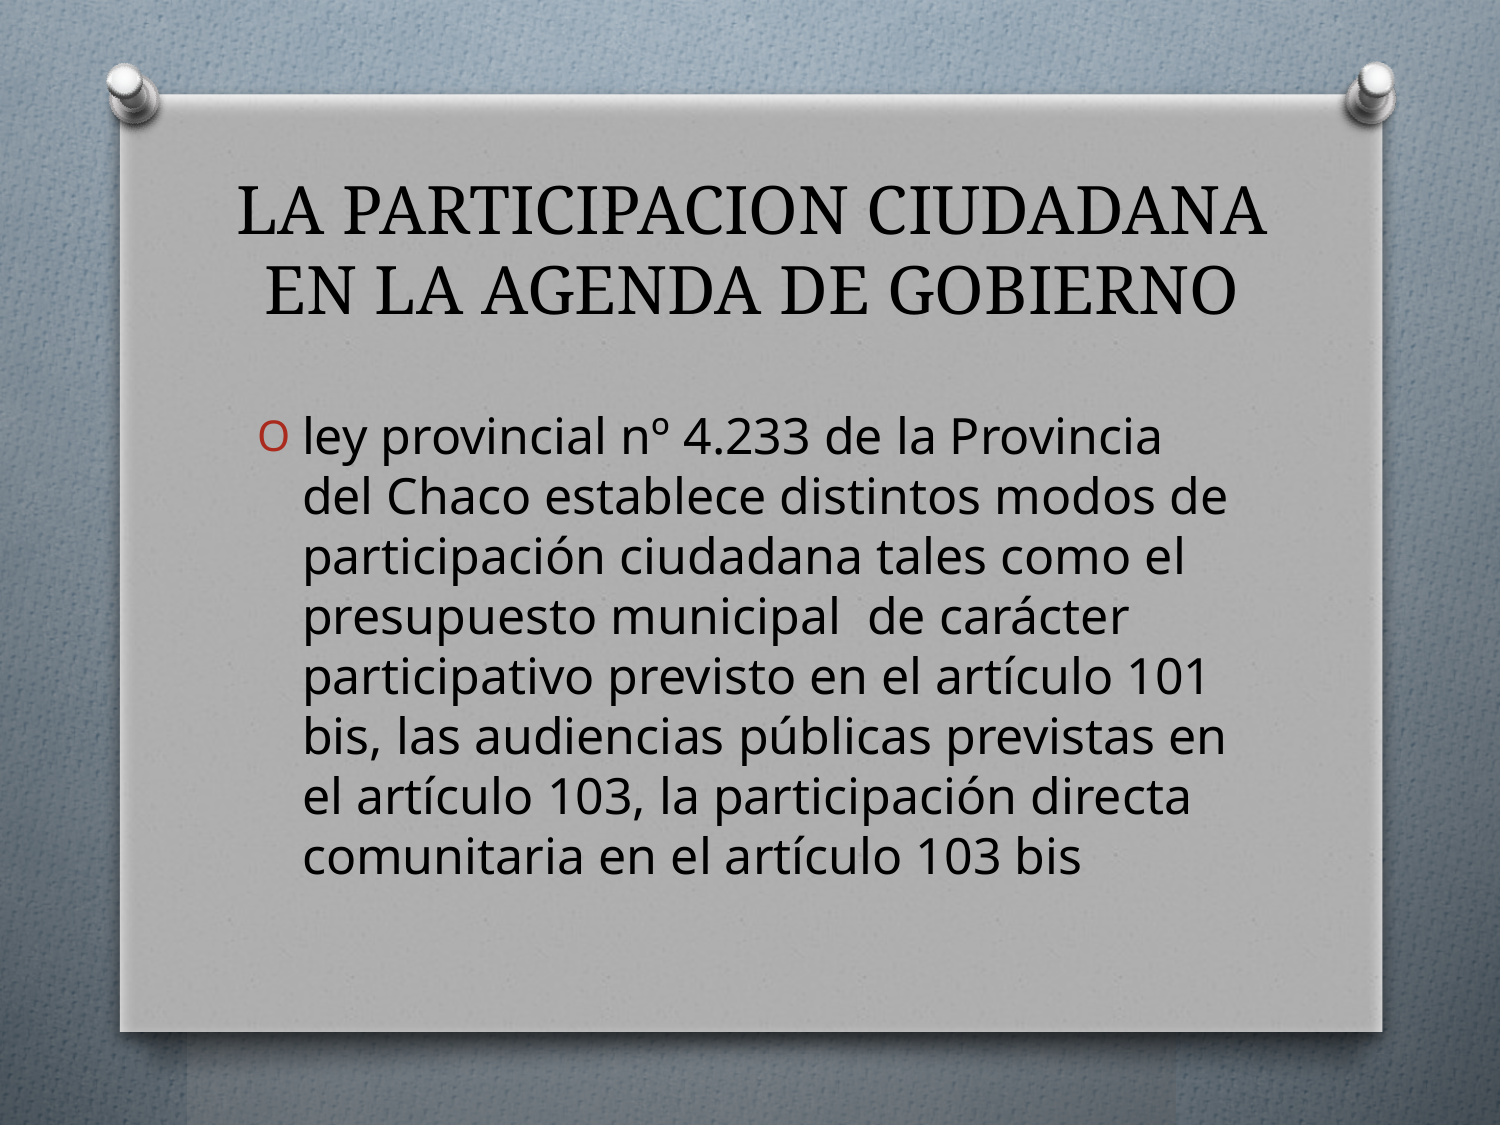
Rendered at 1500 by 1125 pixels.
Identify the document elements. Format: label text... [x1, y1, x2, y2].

list ley provincial nº 4.233 de la Provincia del Chaco establece distintos modos de participación ciudadana tales como el presupuesto municipal de carácter participativo previsto en el artículo 101 bis, las audiencias públicas previstas en el artículo 103, la participación directa comunitaria en el artículo 103 bis [242, 397, 1257, 939]
picture [75, 29, 198, 153]
title LA PARTICIPACION CIUDADANA EN LA AGENDA DE GOBIERNO [183, 134, 1323, 362]
picture [1317, 35, 1439, 156]
